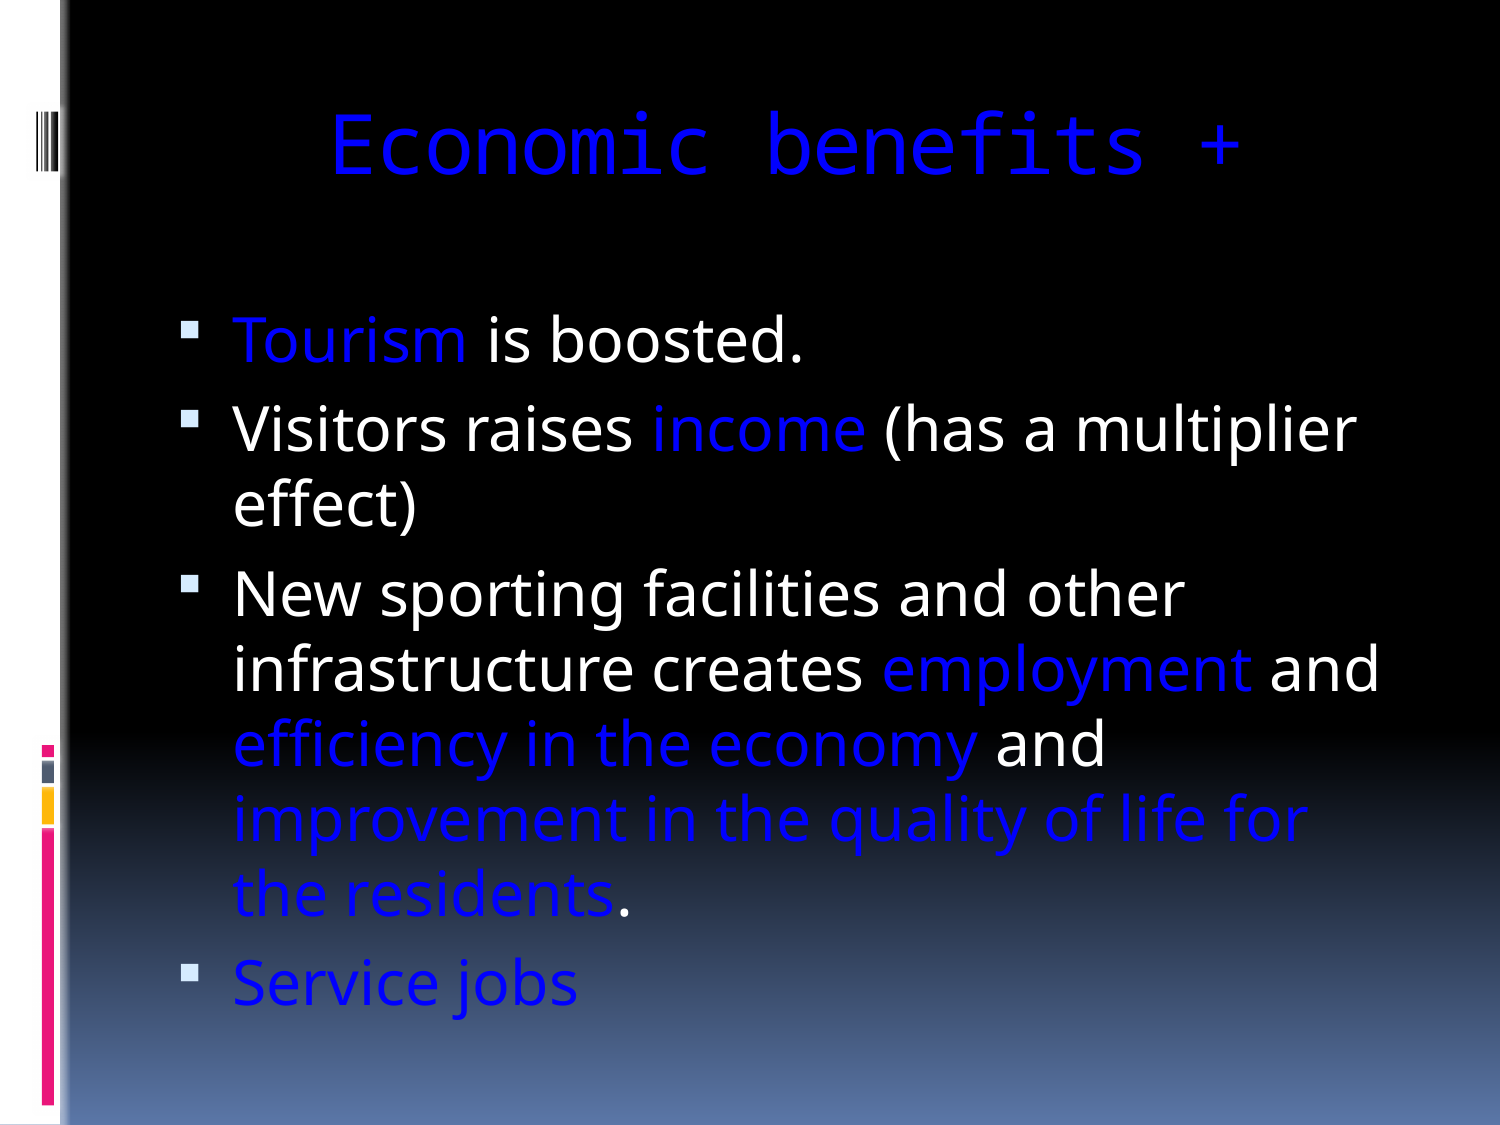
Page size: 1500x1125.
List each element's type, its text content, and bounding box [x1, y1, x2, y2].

list Tourism is boosted. Visitors raises income (has a multiplier effect) New sporting facilities and other infrastructure creates employment and efficiency in the economy and improvement in the quality of life for the residents. Service jobs [150, 292, 1425, 1043]
title Economic benefits + [150, 83, 1425, 234]
